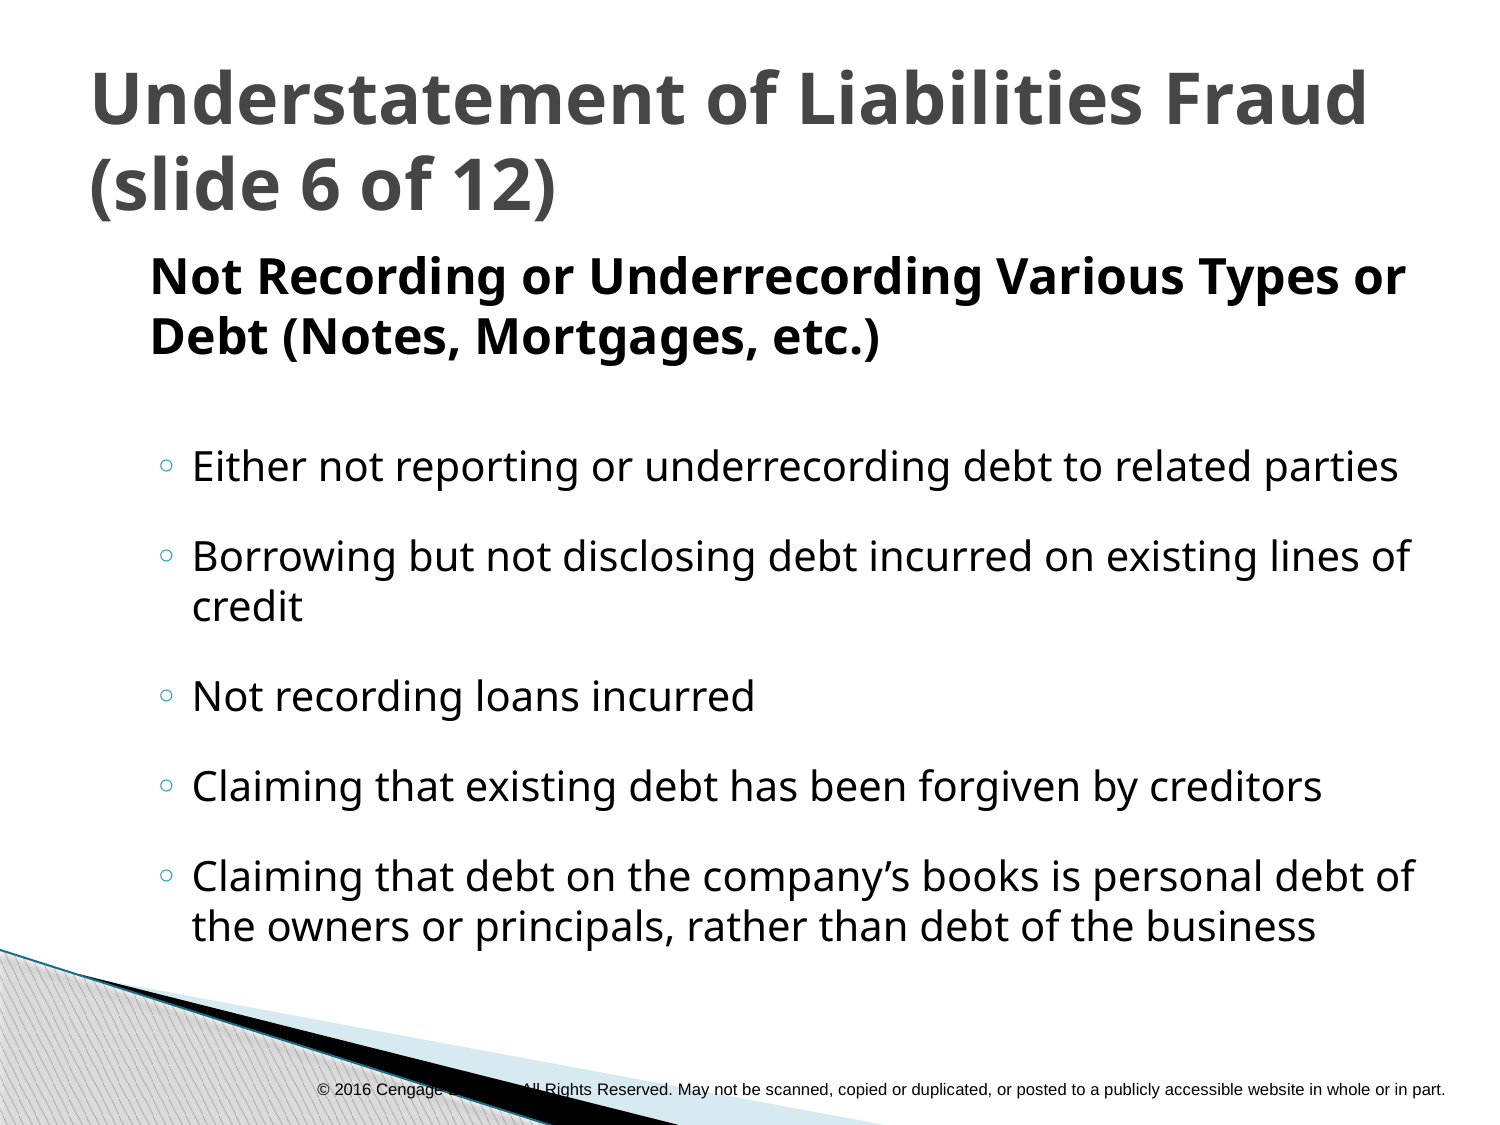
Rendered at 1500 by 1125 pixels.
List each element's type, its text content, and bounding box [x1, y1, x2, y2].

text_box © 2016 Cengage Learning. All Rights Reserved. May not be scanned, copied or duplicated, or posted to a publicly accessible website in whole or in part. [37, 1018, 1463, 1107]
list Not Recording or Underrecording Various Types or Debt (Notes, Mortgages, etc.) Either not reporting or underrecording debt to related parties Borrowing but not disclosing debt incurred on existing lines of credit Not recording loans incurred Claiming that existing debt has been forgiven by creditors Claiming that debt on the company’s books is personal debt of the owners or principals, rather than debt of the business [75, 237, 1463, 1018]
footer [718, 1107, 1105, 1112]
text_box Understatement of Liabilities Fraud (slide 6 of 12) [74, 45, 1425, 233]
